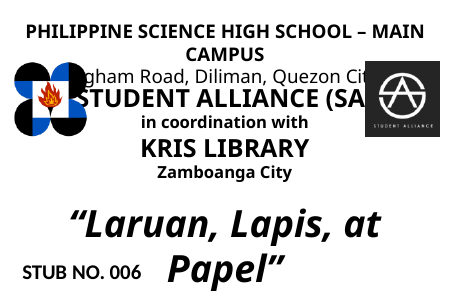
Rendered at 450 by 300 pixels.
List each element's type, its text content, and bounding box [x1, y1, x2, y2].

text_box STUB NO. 006 [7, 251, 213, 292]
picture [364, 60, 441, 137]
text_box “Laruan, Lapis, at Papel” [0, 192, 450, 298]
text_box STUDENT ALLIANCE (SA) in coordination with KRIS LIBRARY Zamboanga City [0, 74, 450, 190]
text_box PHILIPPINE SCIENCE HIGH SCHOOL – MAIN CAMPUS Agham Road, Diliman, Quezon City [0, 12, 450, 74]
picture [12, 60, 88, 137]
